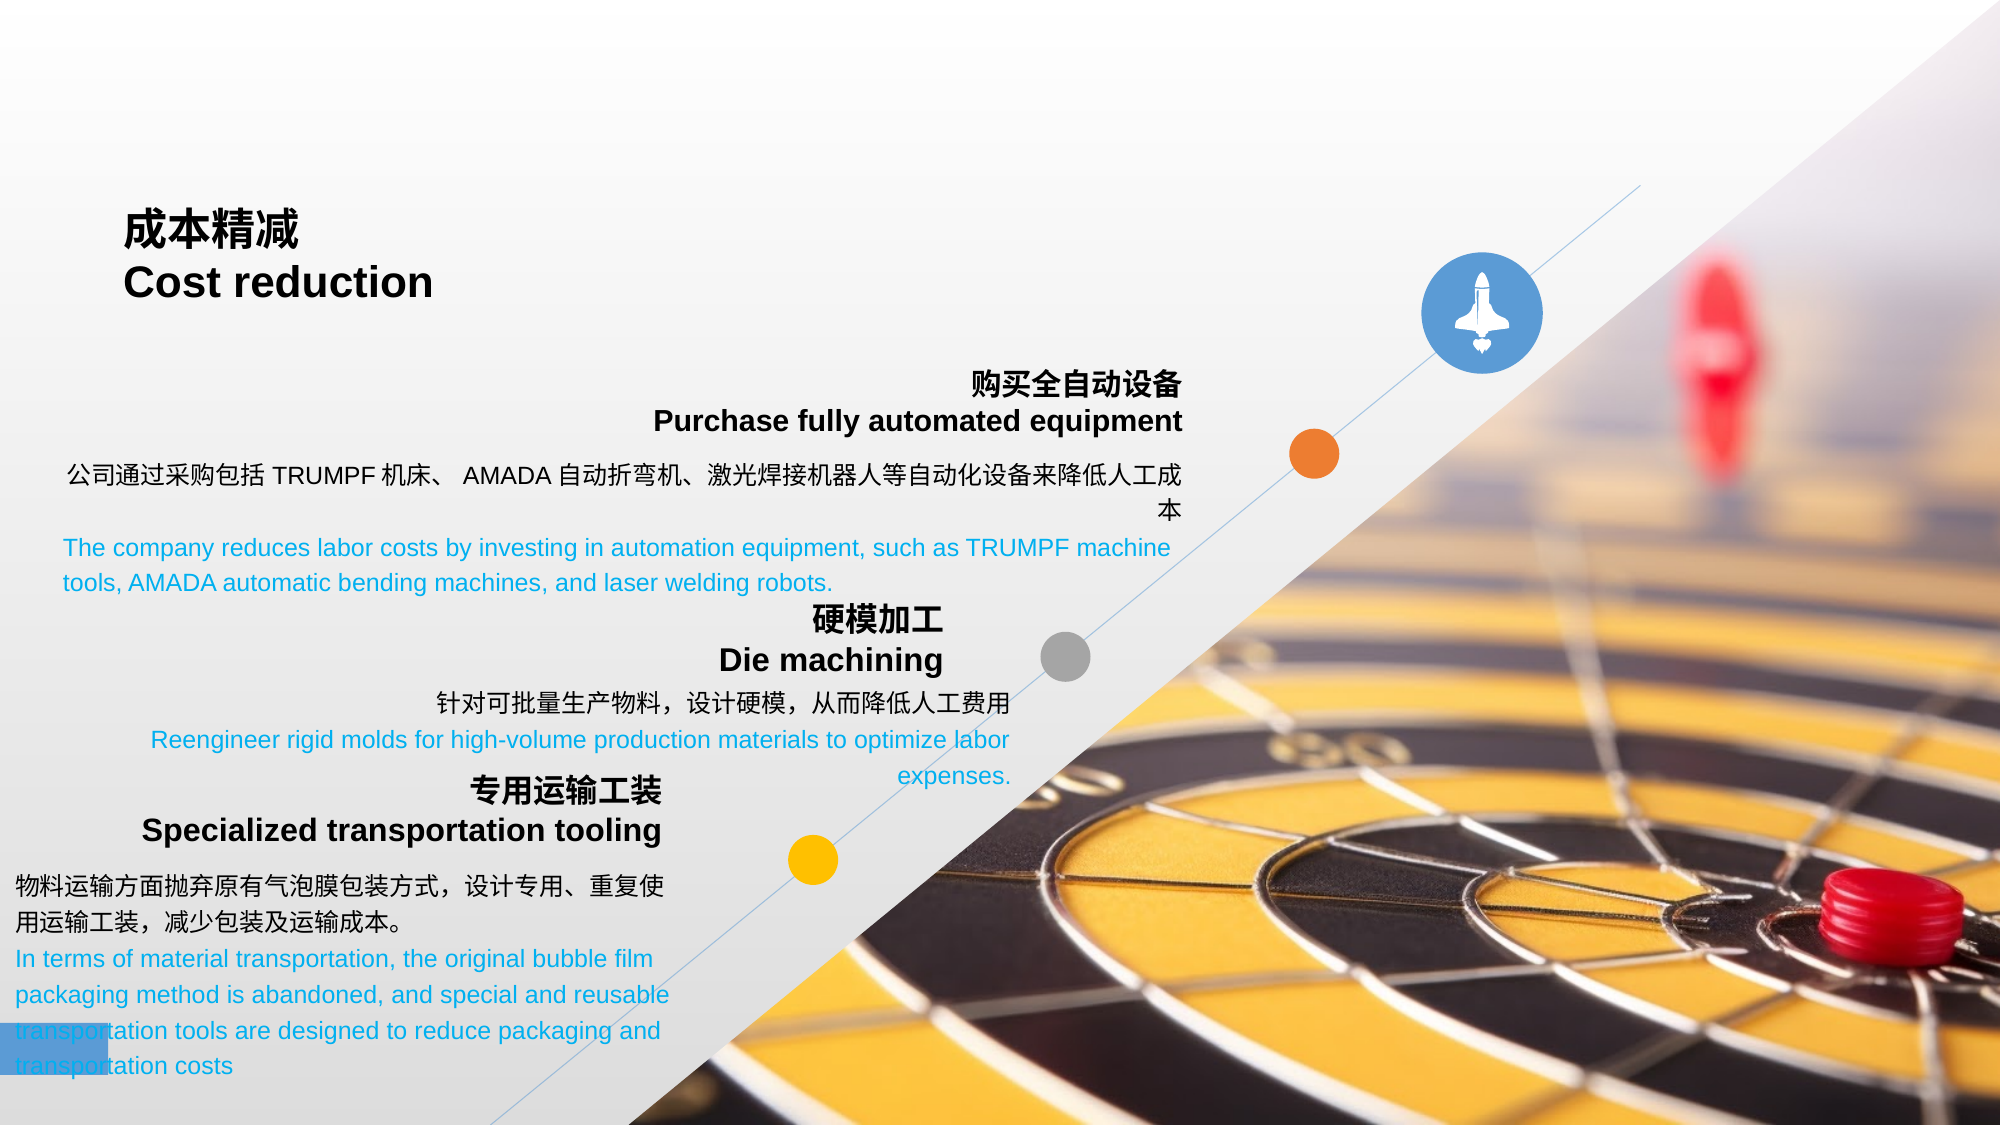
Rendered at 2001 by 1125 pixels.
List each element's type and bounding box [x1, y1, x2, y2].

text_box [0, 0, 2000, 1125]
